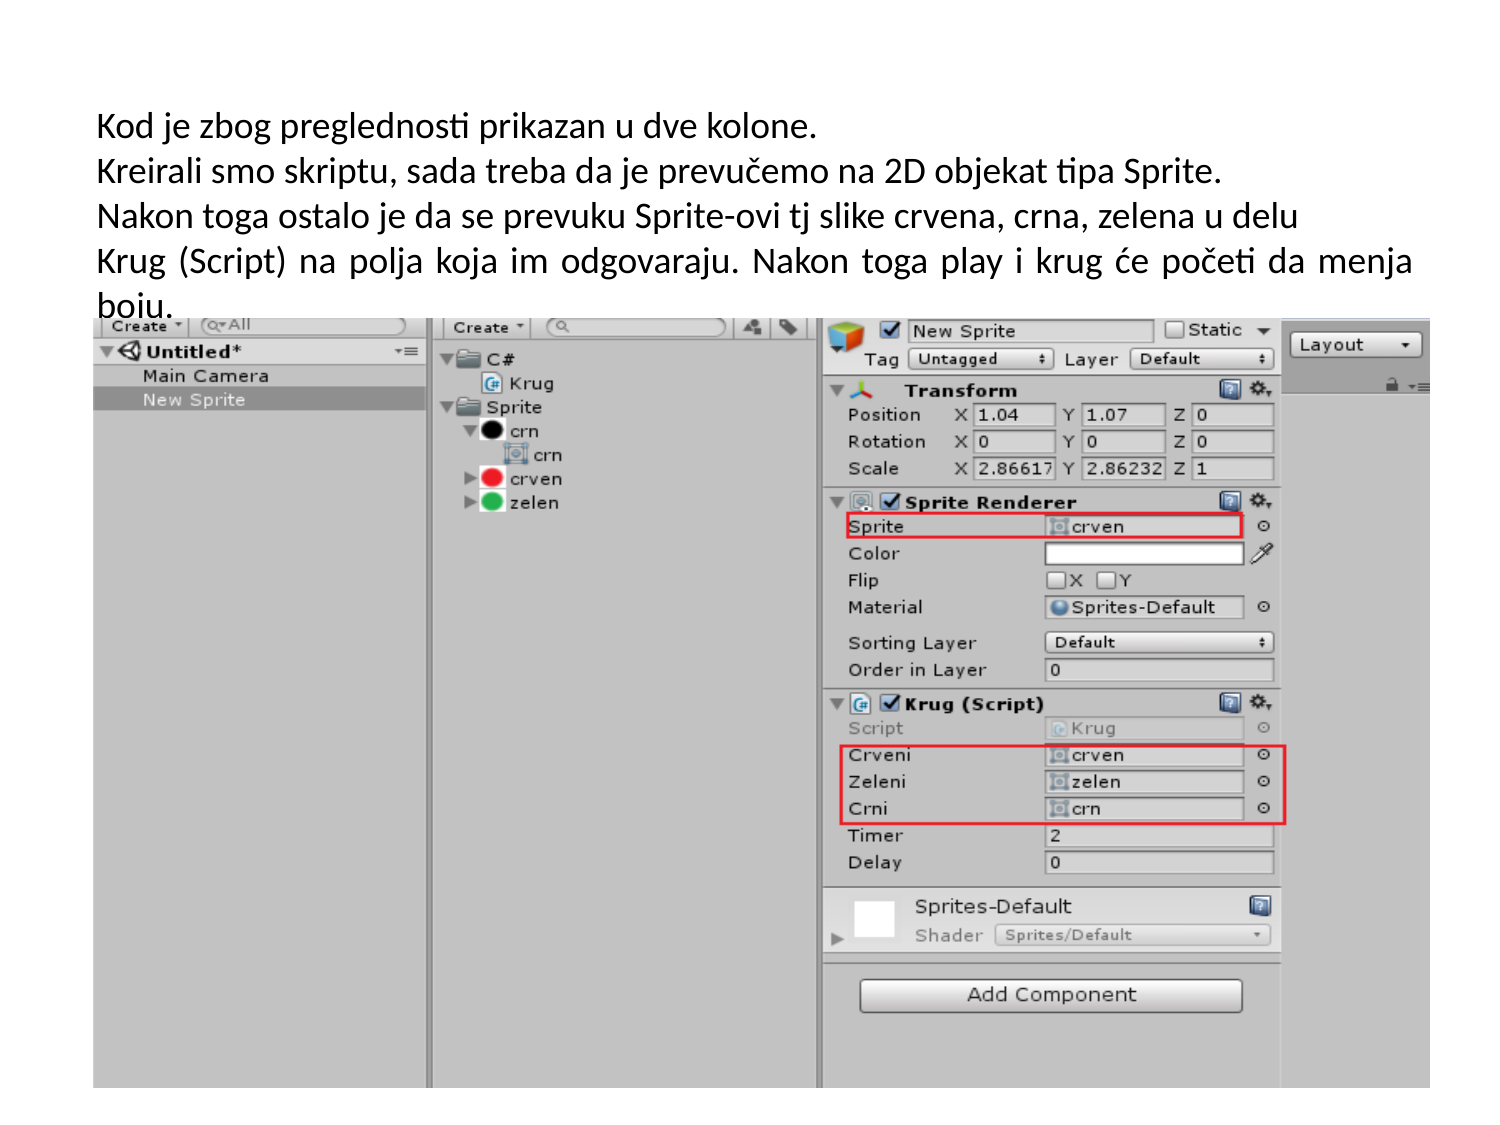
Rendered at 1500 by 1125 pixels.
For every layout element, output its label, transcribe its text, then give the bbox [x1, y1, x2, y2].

text_box Kod je zbog preglednosti prikazan u dve kolone. Kreirali smo skriptu, sada treba da je prevučemo na 2D objekat tipa Sprite. Nakon toga ostalo je da se prevuku Sprite-ovi tj slike crvena, crna, zelena u delu Krug (Script) na polja koja im odgovaraju. Nakon toga play i krug će početi da menja boju. [81, 93, 1430, 379]
picture [93, 318, 1430, 1088]
